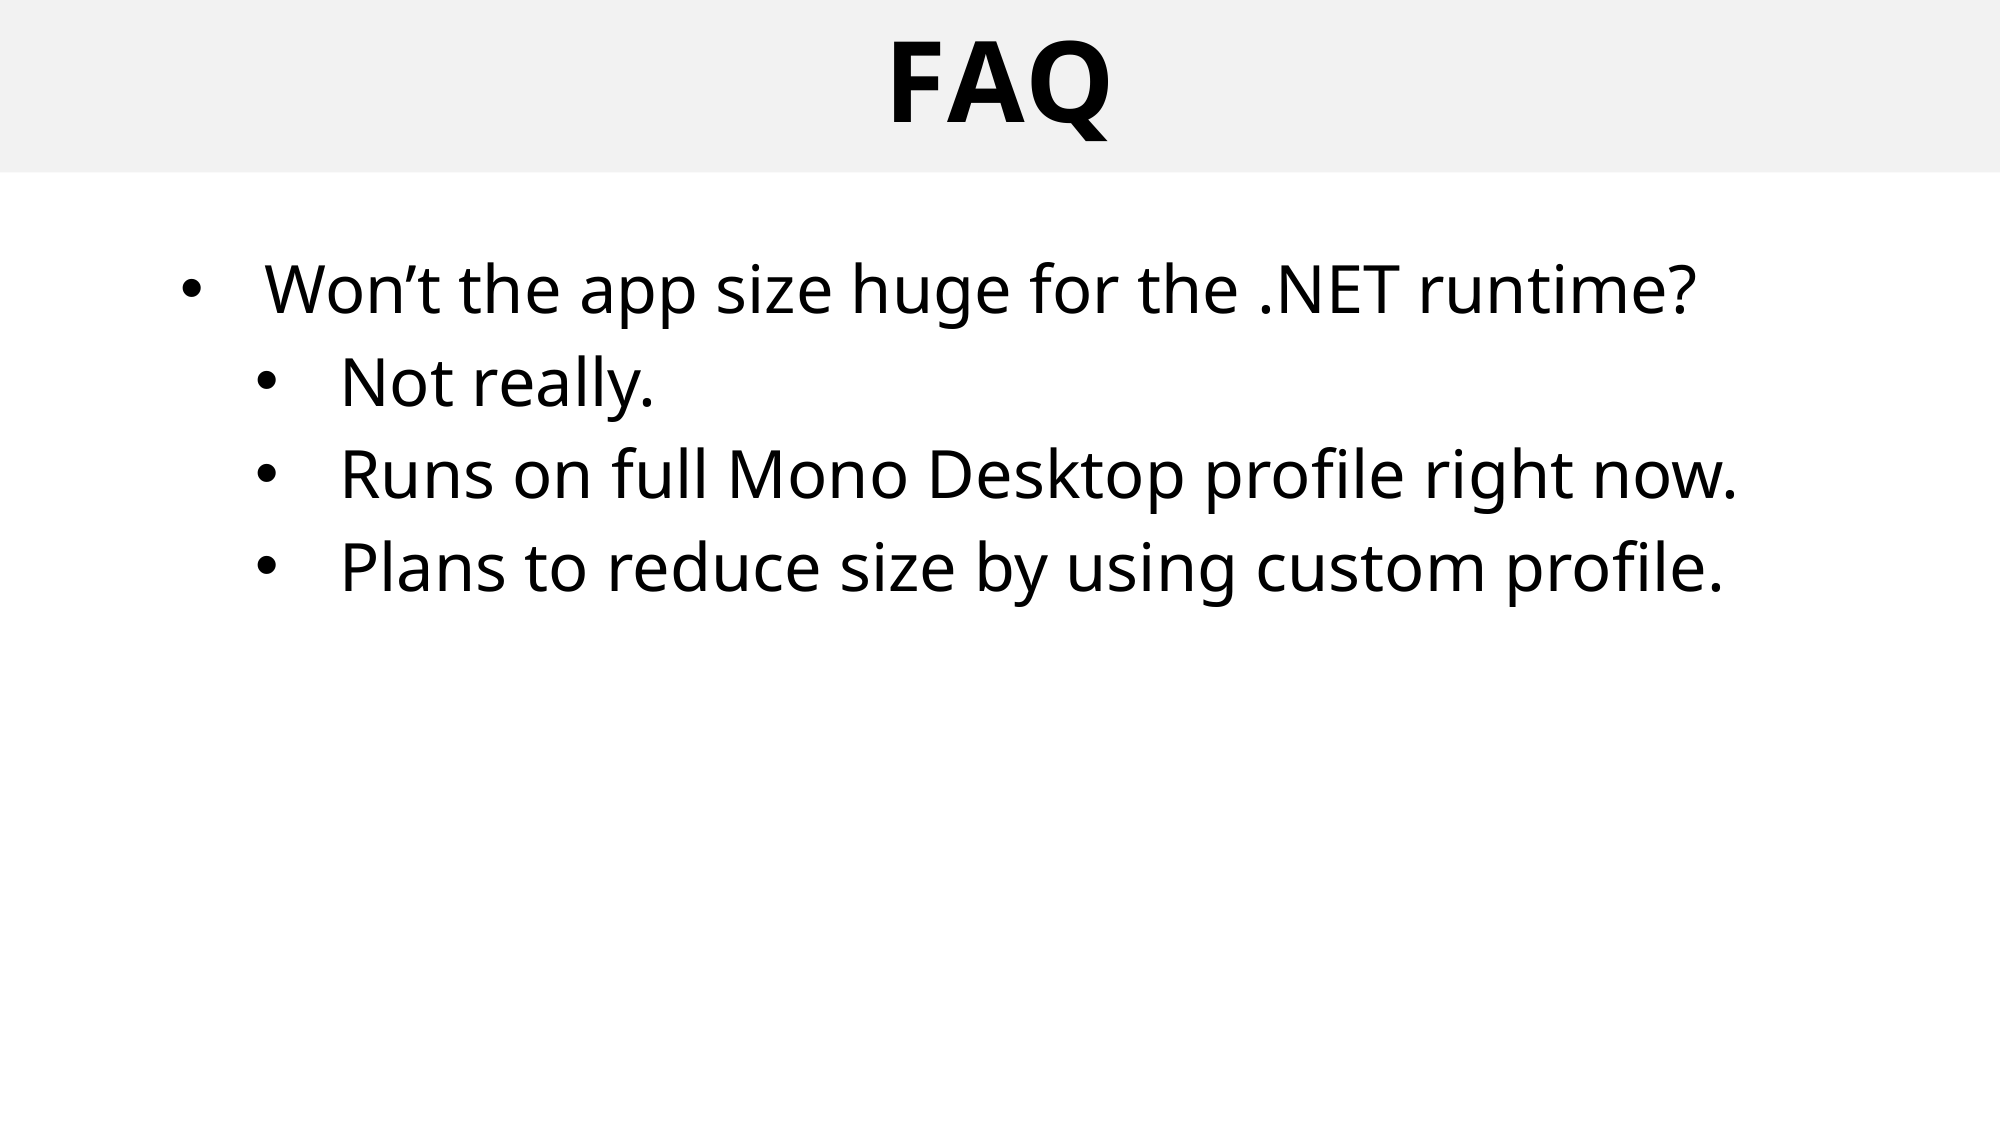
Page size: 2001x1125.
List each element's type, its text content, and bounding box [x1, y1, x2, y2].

title FAQ [0, 0, 2000, 172]
text_box Won’t the app size huge for the .NET runtime? Not really. Runs on full Mono Desktop profile right now. Plans to reduce size by using custom profile. [0, 172, 2000, 680]
